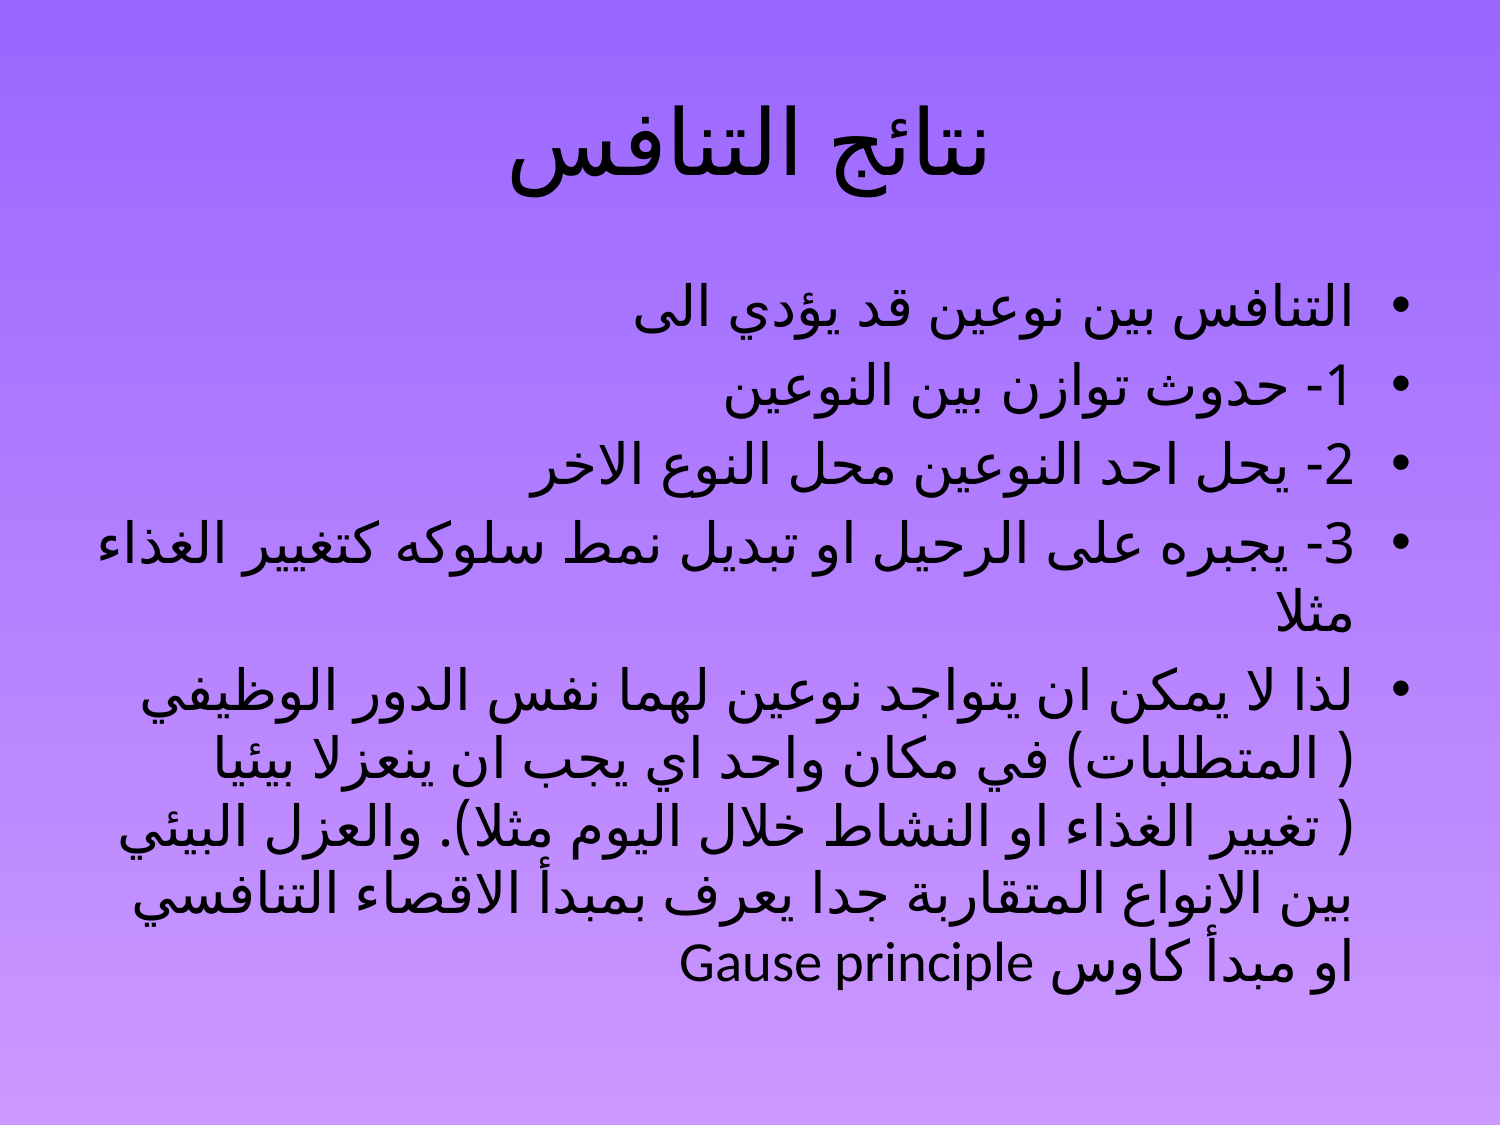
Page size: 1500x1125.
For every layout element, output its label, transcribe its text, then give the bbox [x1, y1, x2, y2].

title نتائج التنافس [75, 45, 1425, 233]
list التنافس بين نوعين قد يؤدي الى 1- حدوث توازن بين النوعين 2- يحل احد النوعين محل النوع الاخر 3- يجبره على الرحيل او تبديل نمط سلوكه كتغيير الغذاء مثلا لذا لا يمكن ان يتواجد نوعين لهما نفس الدور الوظيفي ( المتطلبات) في مكان واحد اي يجب ان ينعزلا بيئيا ( تغيير الغذاء او النشاط خلال اليوم مثلا). والعزل البيئي بين الانواع المتقاربة جدا يعرف بمبدأ الاقصاء التنافسي او مبدأ كاوس Gause principle [75, 262, 1425, 1005]
